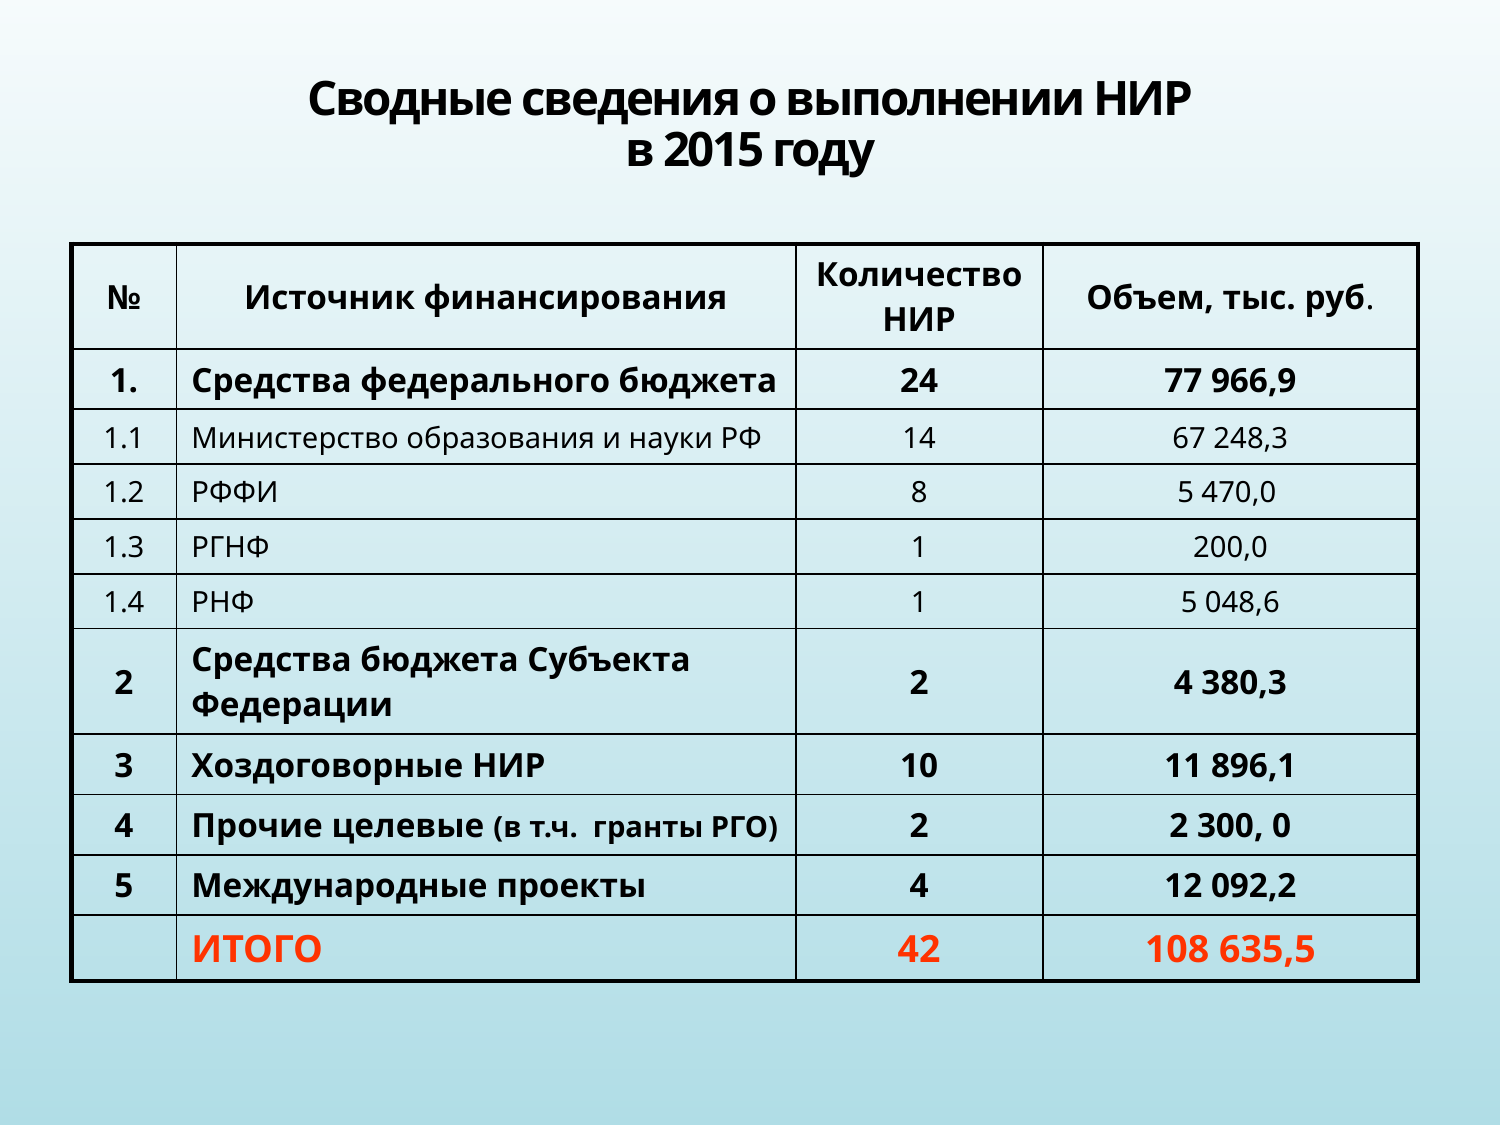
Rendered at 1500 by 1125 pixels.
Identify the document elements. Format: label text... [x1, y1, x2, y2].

table_cell 108 635,5 [1044, 916, 1416, 979]
table_cell Министерство образования и науки РФ [177, 410, 795, 463]
table_cell 1.4 [74, 575, 176, 628]
table_cell 5 [74, 856, 176, 914]
table_cell РФФИ [177, 465, 795, 518]
table_cell Средства бюджета Субъекта Федерации [177, 629, 795, 733]
table_cell 2 300, 0 [1044, 795, 1416, 854]
table_cell 2 [797, 629, 1042, 733]
table_cell 1.2 [74, 465, 176, 518]
table_cell 1. [74, 350, 176, 408]
table_cell 1 [797, 520, 1042, 573]
table_header Количество НИР [797, 246, 1042, 348]
table_cell 5 048,6 [1044, 575, 1416, 628]
table_cell Международные проекты [177, 856, 795, 914]
table_cell 200,0 [1044, 520, 1416, 573]
table_cell 11 896,1 [1044, 735, 1416, 794]
table_cell 8 [797, 465, 1042, 518]
table_cell 77 966,9 [1044, 350, 1416, 408]
table_header Источник финансирования [177, 246, 795, 348]
table_cell 24 [797, 350, 1042, 408]
table_cell РГНФ [177, 520, 795, 573]
table_cell 4 [74, 795, 176, 854]
table_cell 1.3 [74, 520, 176, 573]
table_cell 1 [797, 575, 1042, 628]
table_cell 2 [74, 629, 176, 733]
table_cell 14 [797, 410, 1042, 463]
table_cell [74, 916, 176, 979]
table_cell РНФ [177, 575, 795, 628]
table_cell Средства федерального бюджета [177, 350, 795, 408]
table_header № [74, 246, 176, 348]
table_cell 4 380,3 [1044, 629, 1416, 733]
table_cell 5 470,0 [1044, 465, 1416, 518]
table_cell Прочие целевые (в т.ч. гранты РГО) [177, 795, 795, 854]
table_cell 10 [797, 735, 1042, 794]
table_cell ИТОГО [177, 916, 795, 979]
table_cell 67 248,3 [1044, 410, 1416, 463]
table_cell 1.1 [74, 410, 176, 463]
table_cell 4 [797, 856, 1042, 914]
table_cell 12 092,2 [1044, 856, 1416, 914]
table_cell 3 [74, 735, 176, 794]
table_header Объем, тыс. руб. [1044, 246, 1416, 348]
table_cell Хоздоговорные НИР [177, 735, 795, 794]
table_cell 2 [797, 795, 1042, 854]
table_cell 42 [797, 916, 1042, 979]
title Сводные сведения о выполнении НИР в 2015 году [83, 66, 1419, 185]
